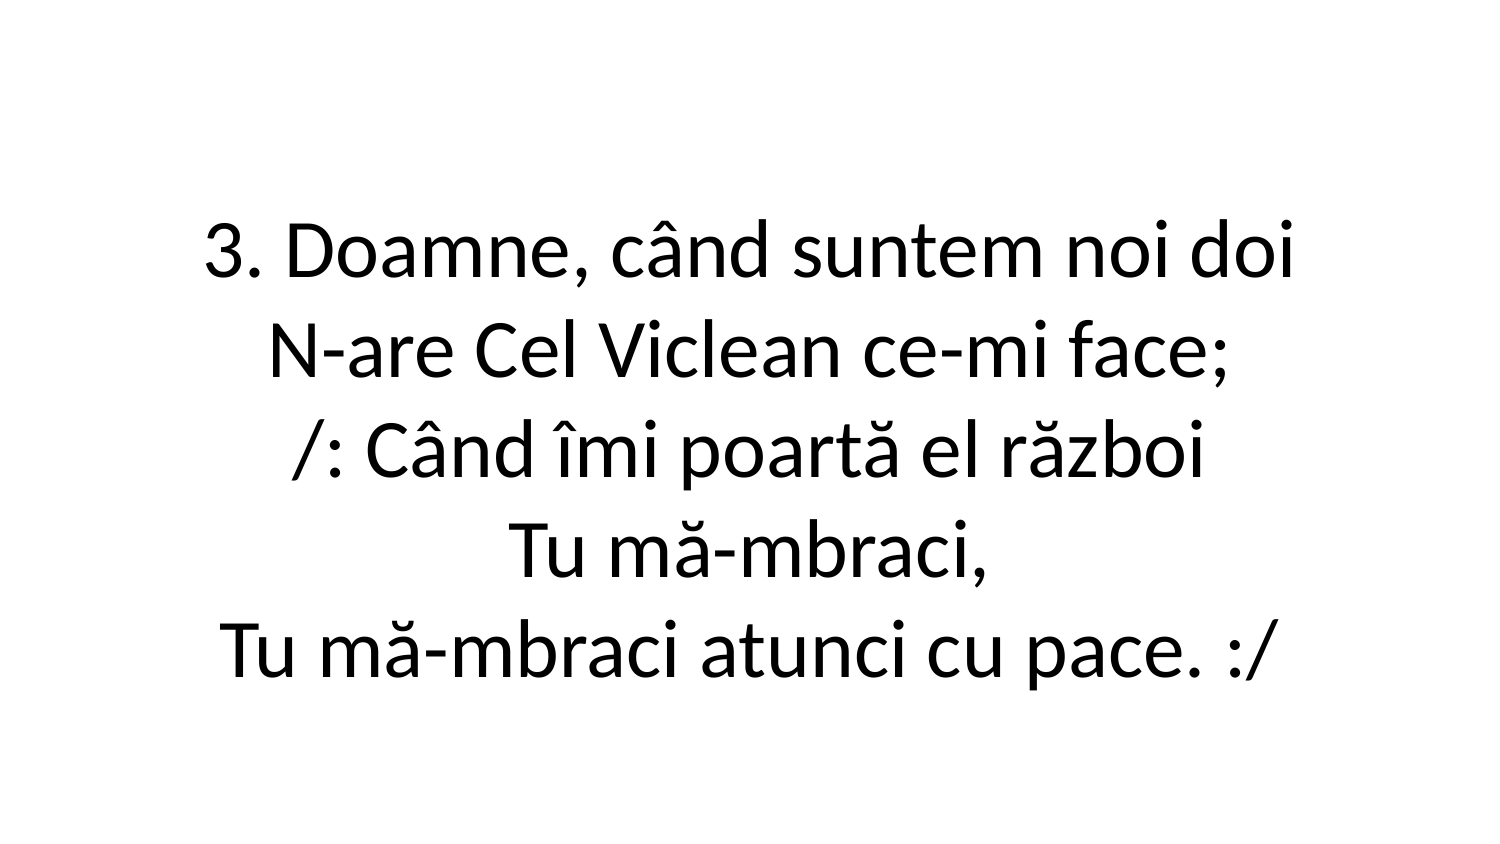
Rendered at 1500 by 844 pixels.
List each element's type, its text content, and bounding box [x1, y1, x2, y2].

text_box 3. Doamne, când suntem noi doi N-are Cel Viclean ce-mi face; /: Când îmi poartă el război Tu mă-mbraci, Tu mă-mbraci atunci cu pace. :/ [187, 142, 1313, 702]
